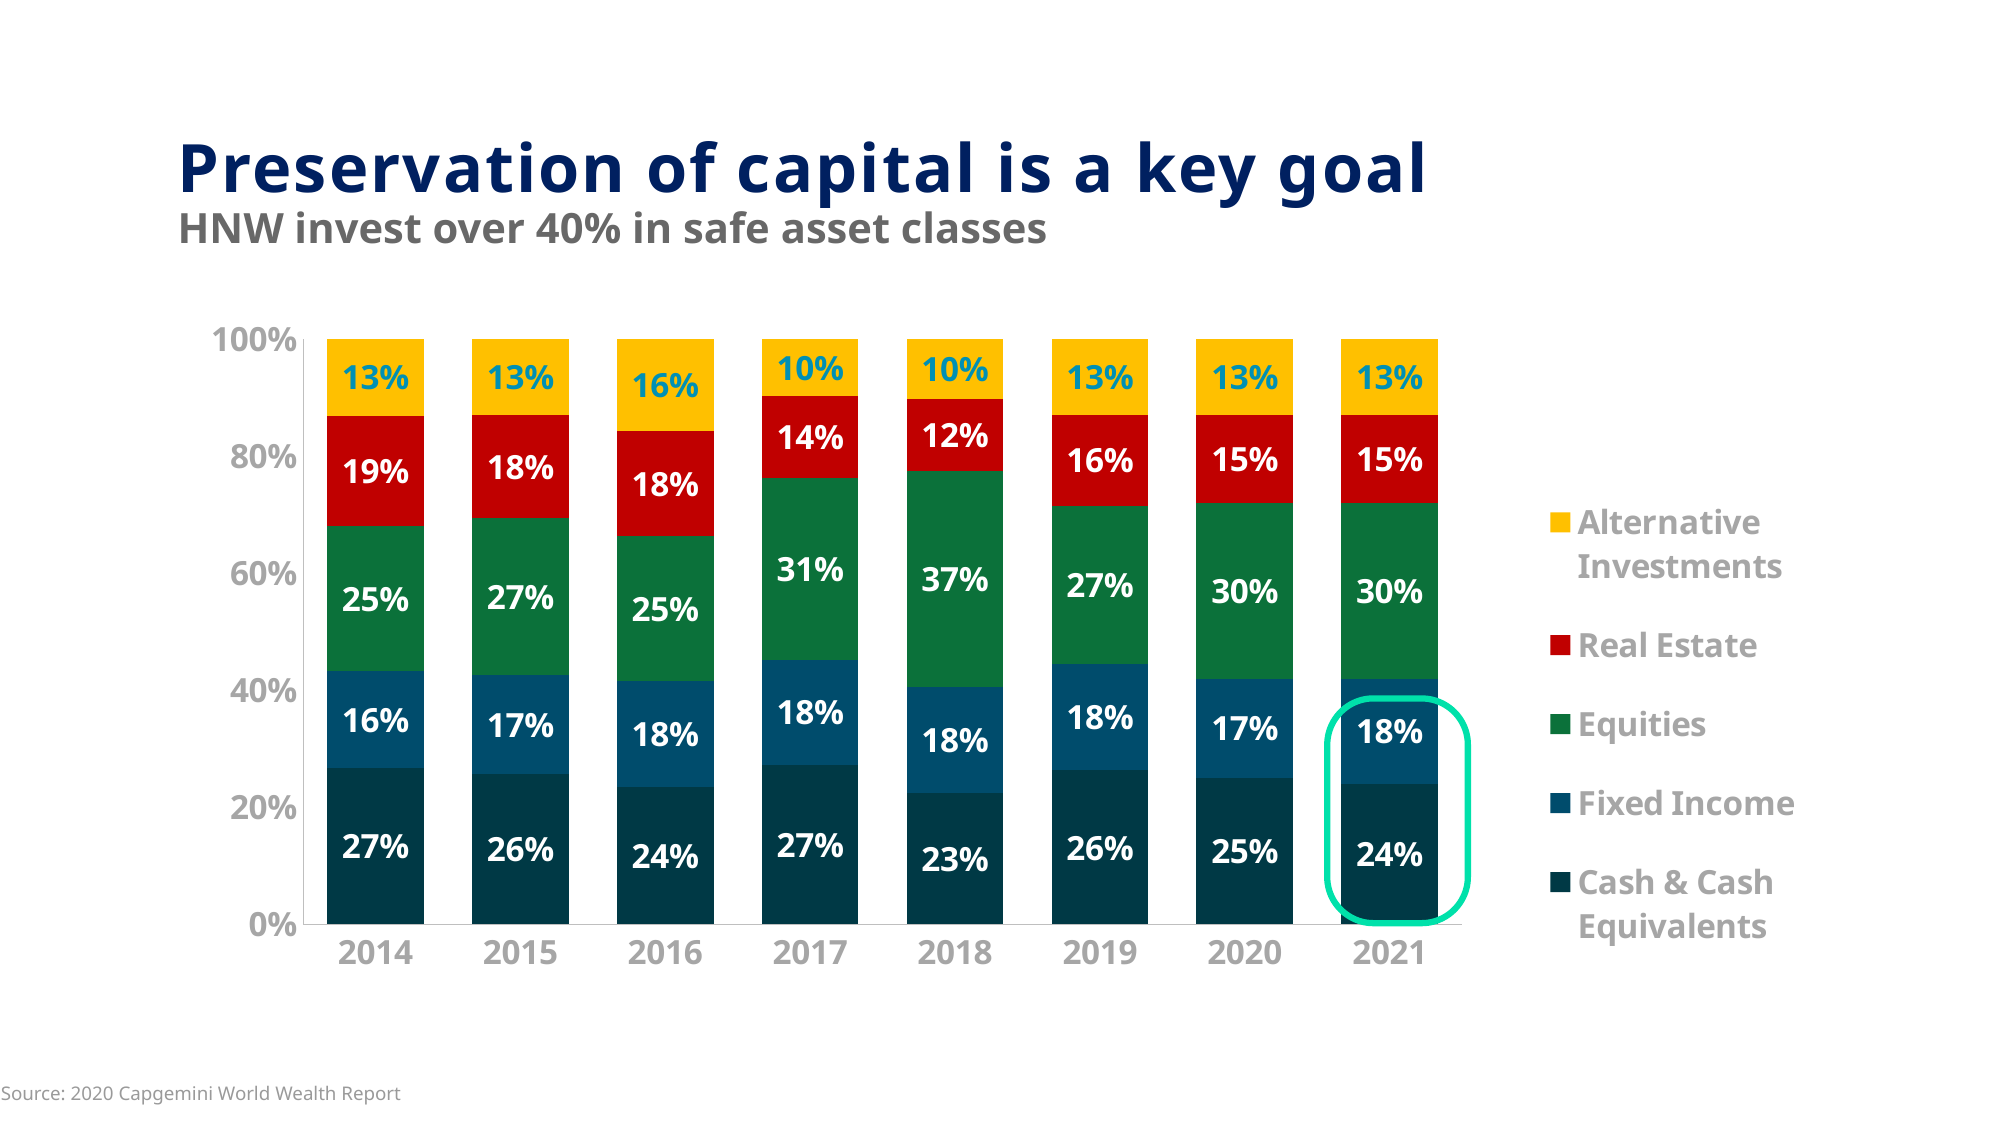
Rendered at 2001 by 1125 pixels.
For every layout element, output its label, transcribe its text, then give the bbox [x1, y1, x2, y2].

text_box Source: 2020 Capgemini World Wealth Report [0, 1074, 416, 1112]
chart [190, 317, 1826, 1009]
title Preservation of capital is a key goal HNW invest over 40% in safe asset classes [162, 84, 1888, 303]
